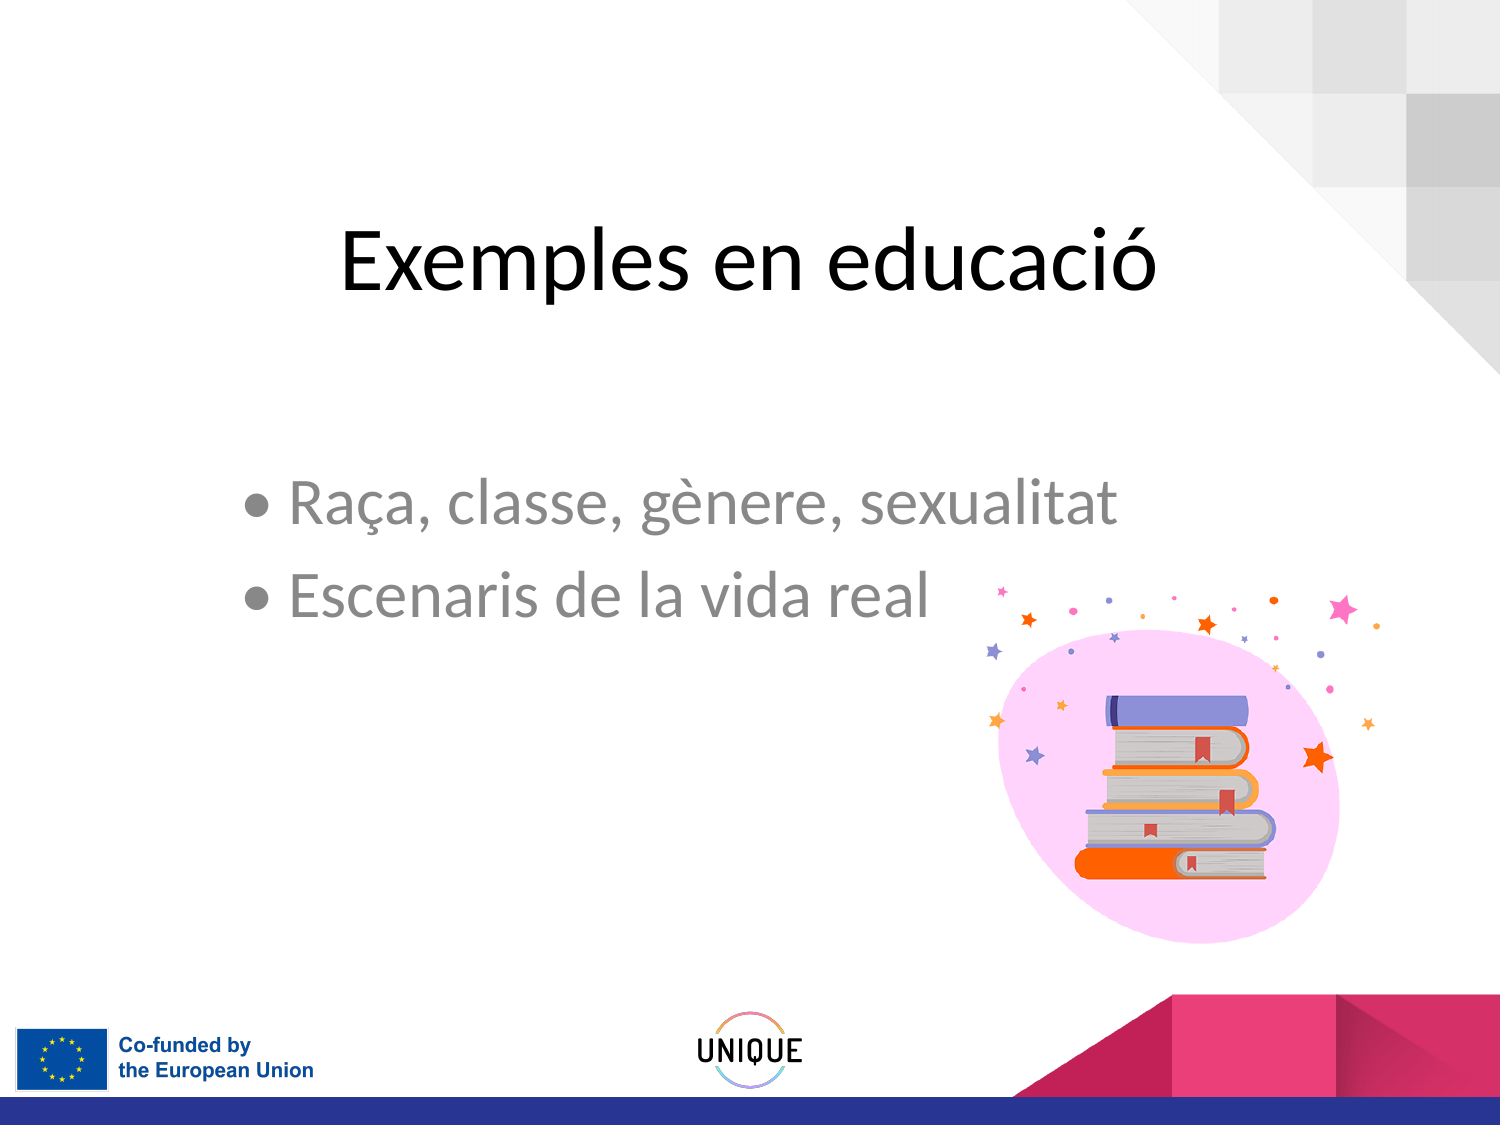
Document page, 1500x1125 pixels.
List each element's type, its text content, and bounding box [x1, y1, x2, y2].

title Exemples en educació [112, 132, 1388, 375]
picture [0, 993, 1500, 1125]
picture [1125, 0, 1500, 375]
picture [966, 576, 1388, 965]
subtitle • Raça, classe, gènere, sexualitat • Escenaris de la vida real [225, 450, 1275, 738]
